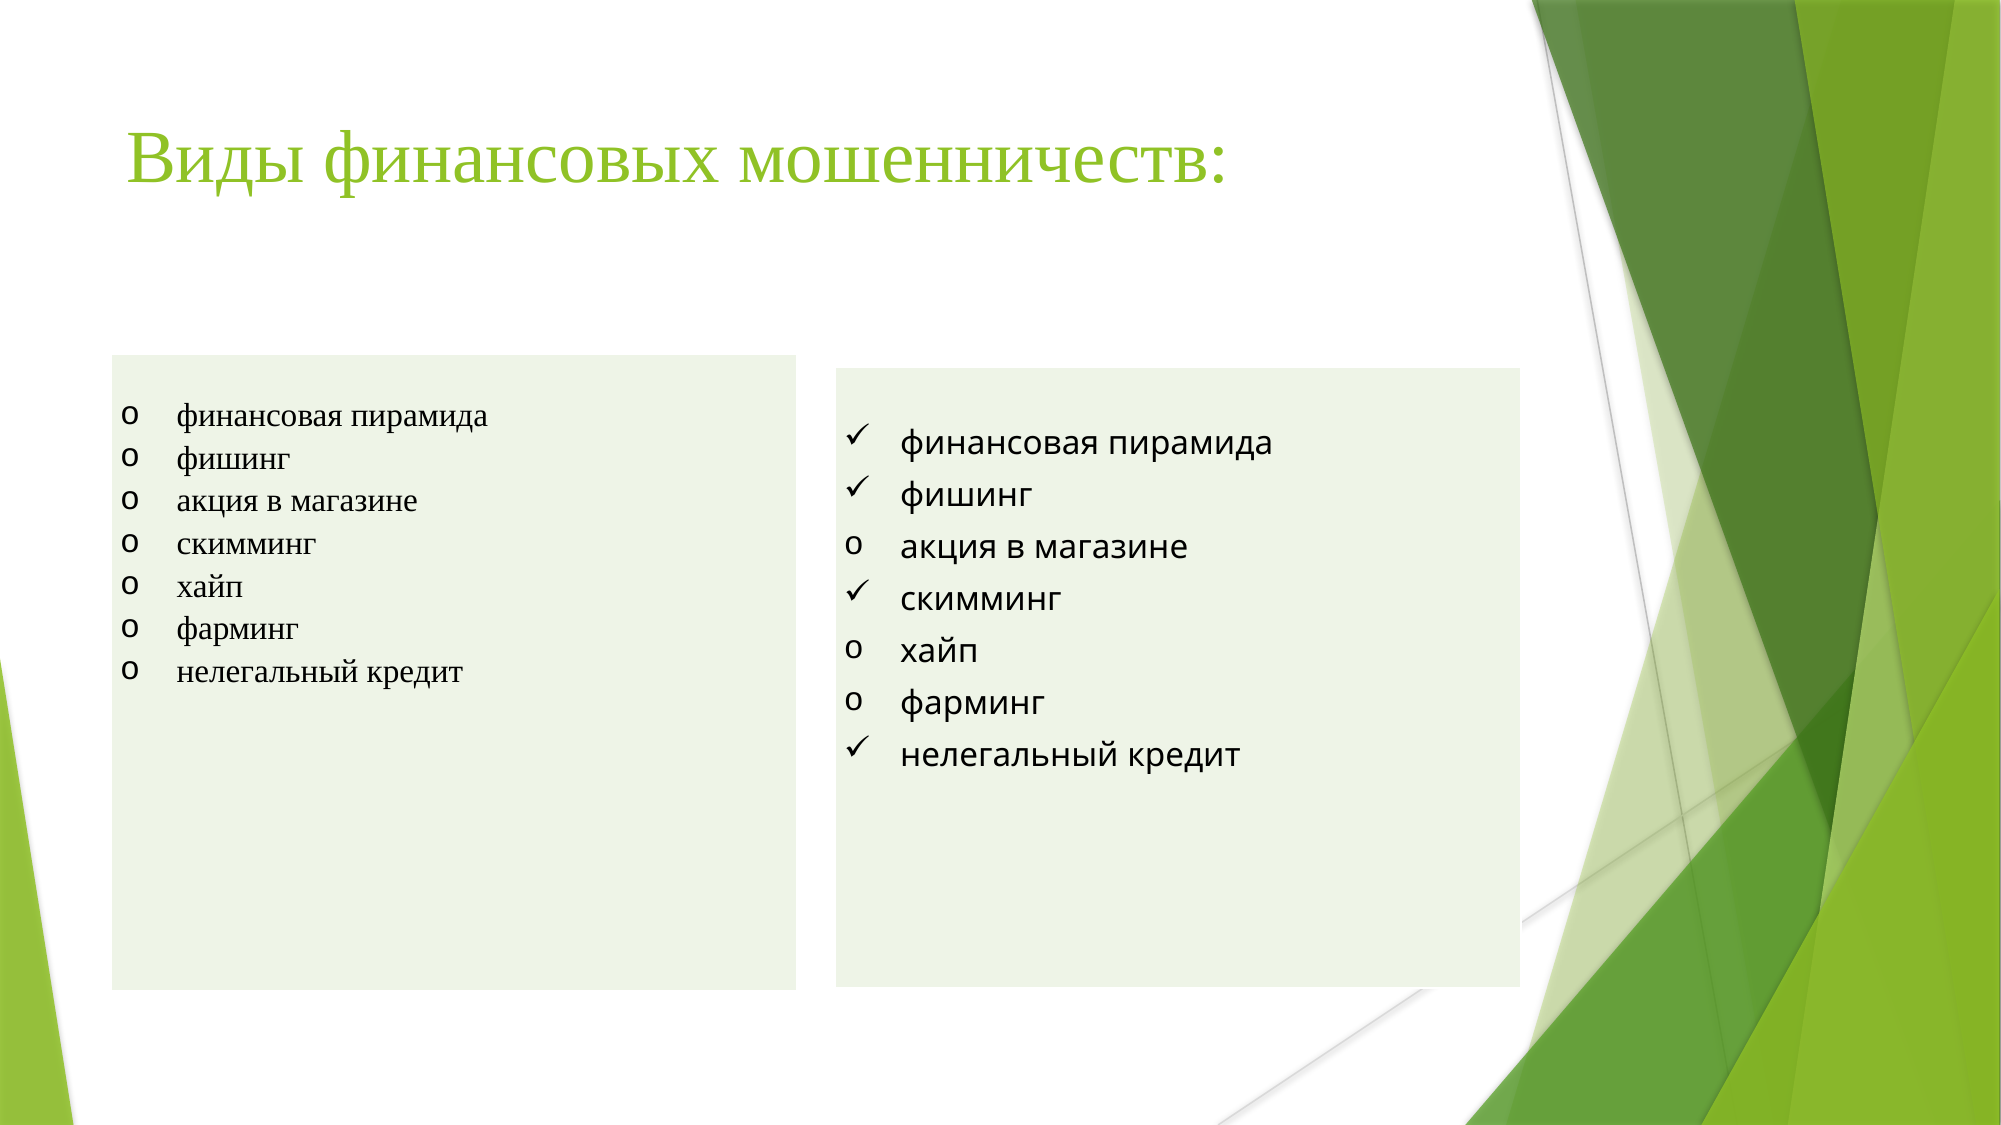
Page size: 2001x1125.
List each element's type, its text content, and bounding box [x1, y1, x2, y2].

table_header финансовая пирамида фишинг акция в магазине скимминг хайп фарминг нелегальный кредит [112, 355, 796, 990]
table_header финансовая пирамида фишинг акция в магазине скимминг хайп фарминг нелегальный кредит [836, 368, 1520, 987]
title Виды финансовых мошенничеств: [111, 99, 1522, 317]
